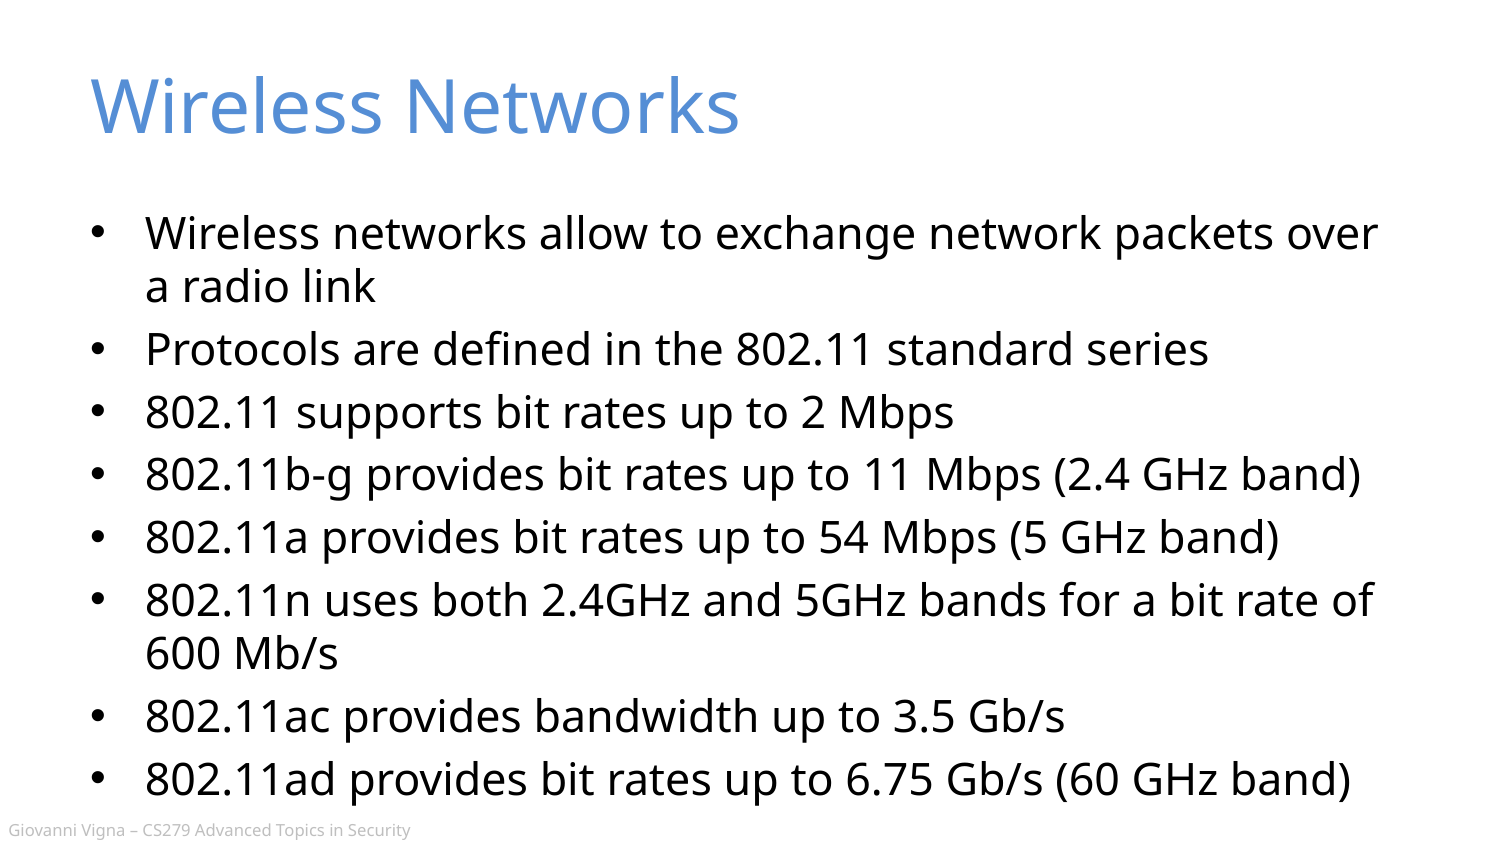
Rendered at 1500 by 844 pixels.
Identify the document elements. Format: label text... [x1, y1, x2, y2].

list Wireless networks allow to exchange network packets over a radio link Protocols are defined in the 802.11 standard series 802.11 supports bit rates up to 2 Mbps 802.11b-g provides bit rates up to 11 Mbps (2.4 GHz band) 802.11a provides bit rates up to 54 Mbps (5 GHz band) 802.11n uses both 2.4GHz and 5GHz bands for a bit rate of 600 Mb/s 802.11ac provides bandwidth up to 3.5 Gb/s 802.11ad provides bit rates up to 6.75 Gb/s (60 GHz band) [75, 196, 1425, 813]
title Wireless Networks [75, 33, 1425, 175]
